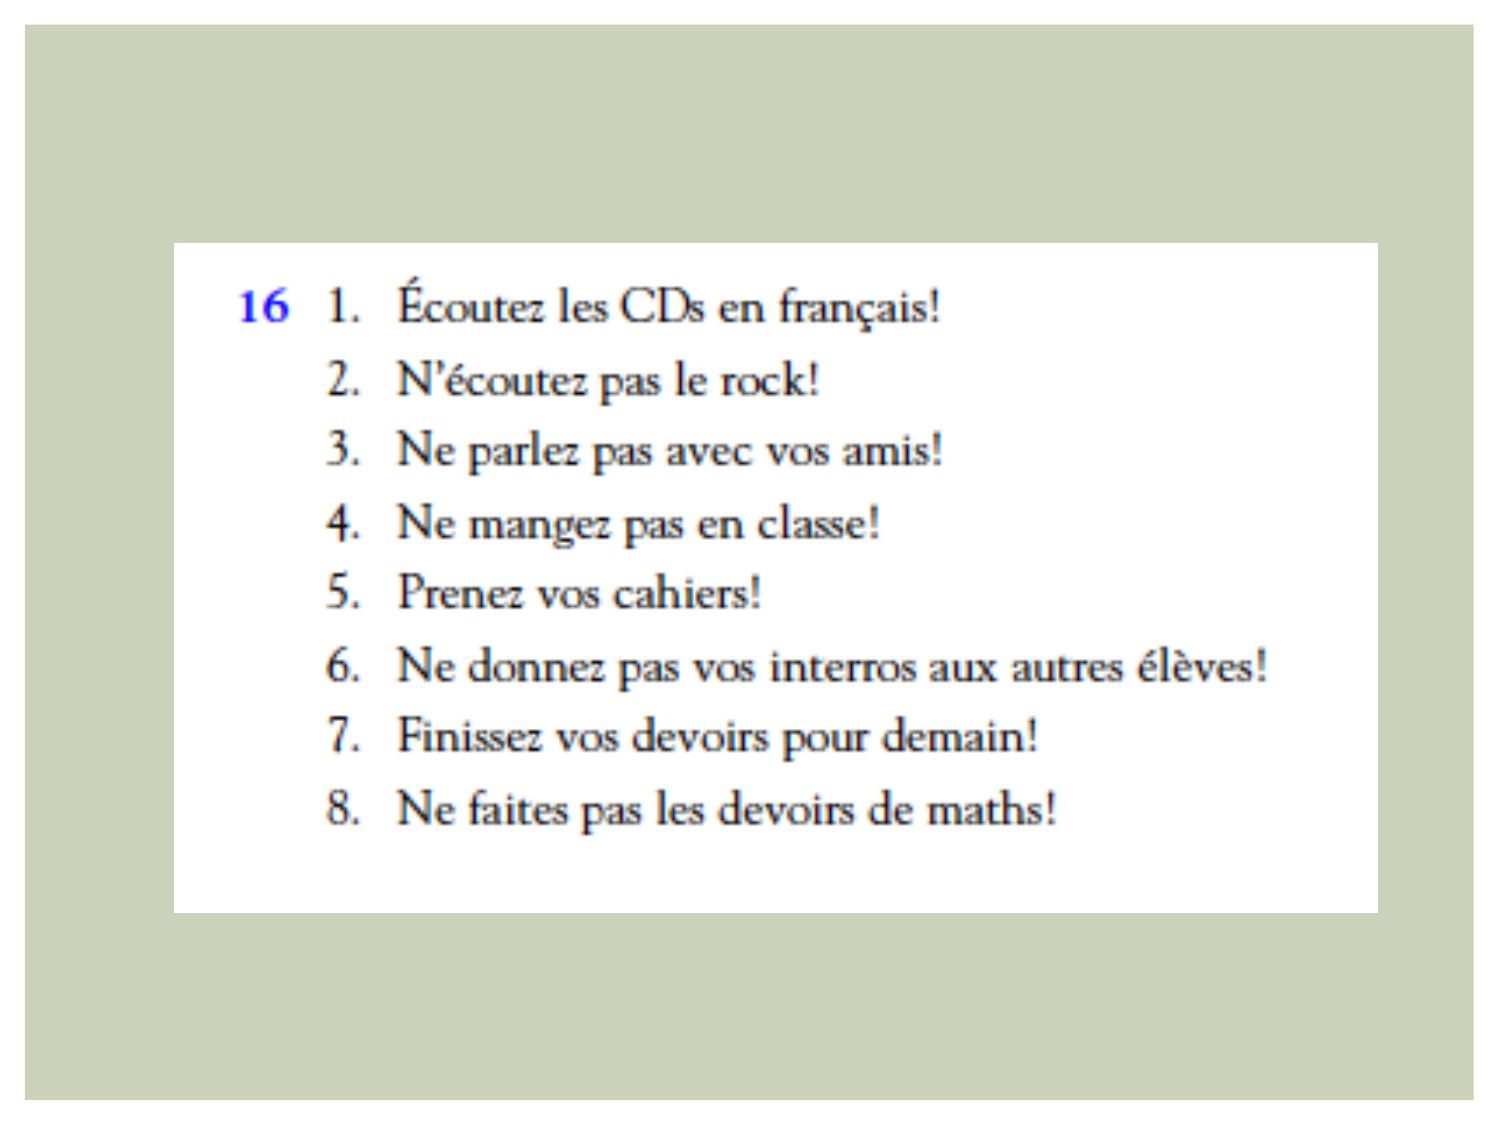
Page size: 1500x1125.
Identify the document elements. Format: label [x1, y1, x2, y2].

picture [174, 242, 1379, 913]
